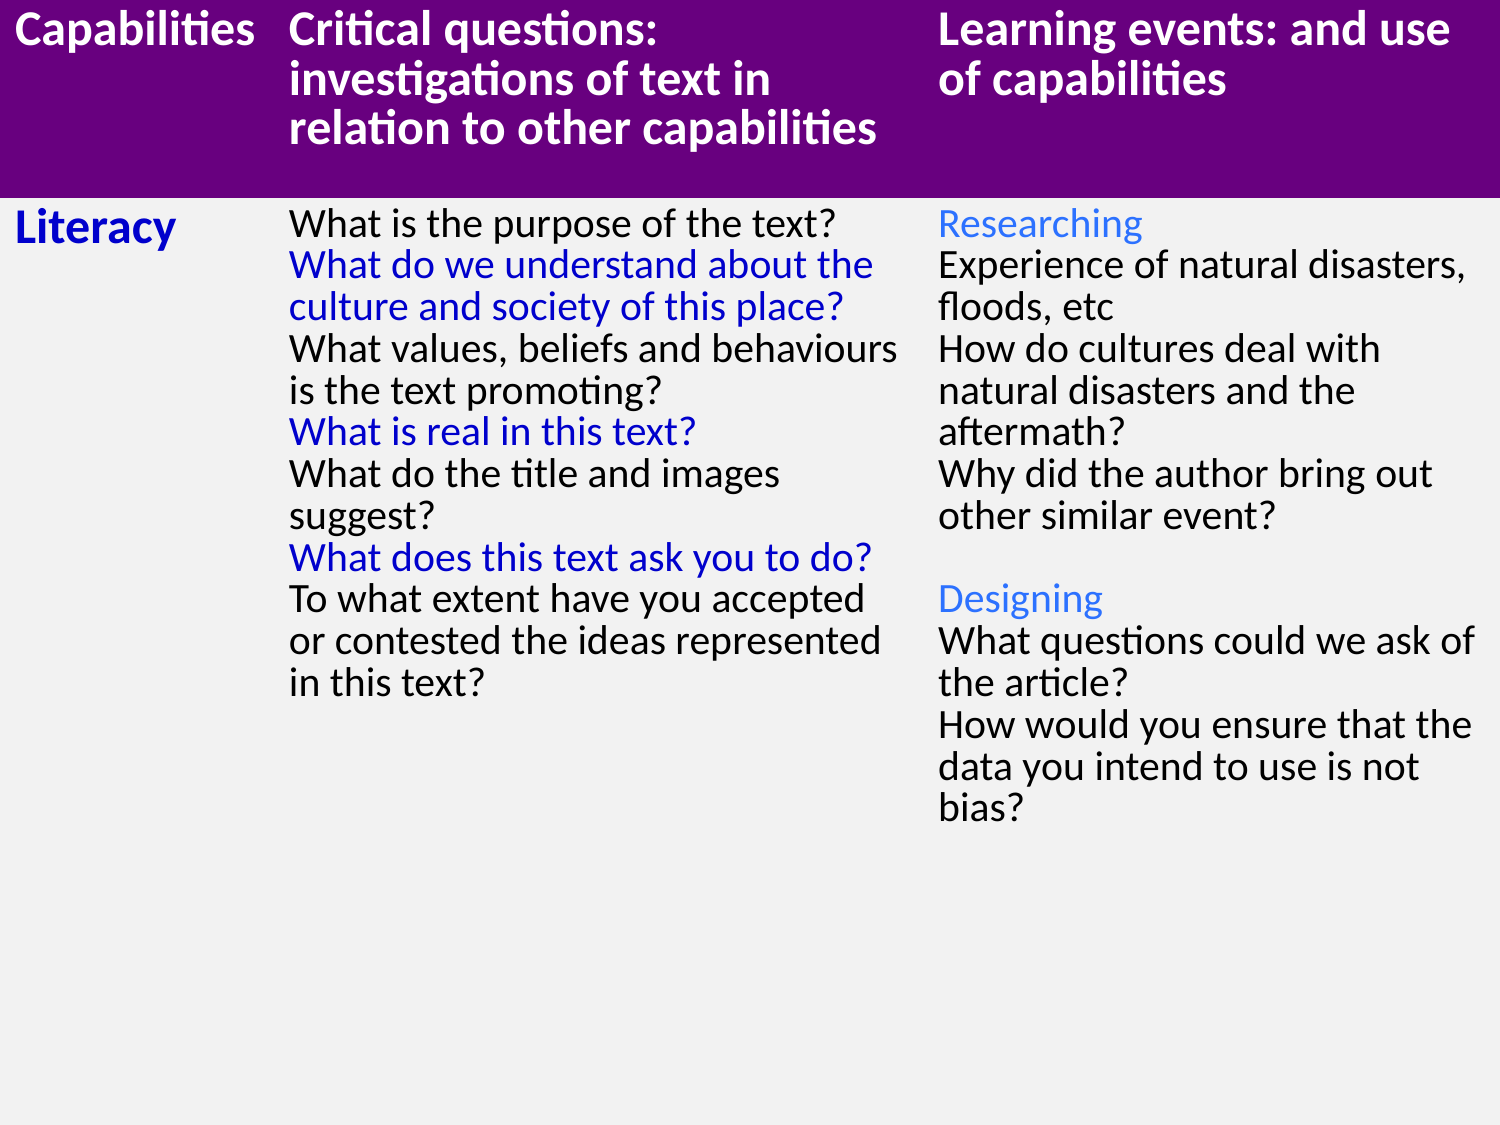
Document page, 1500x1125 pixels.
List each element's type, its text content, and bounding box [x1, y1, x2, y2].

table_cell Researching Experience of natural disasters, floods, etc How do cultures deal with natural disasters and the aftermath? Why did the author bring out other similar event? Designing What questions could we ask of the article? How would you ensure that the data you intend to use is not bias? [923, 198, 1500, 1125]
table_header Capabilities [0, 0, 274, 198]
table_cell What is the purpose of the text? What do we understand about the culture and society of this place? What values, beliefs and behaviours is the text promoting? What is real in this text? What do the title and images suggest? What does this text ask you to do? To what extent have you accepted or contested the ideas represented in this text? [274, 198, 923, 1125]
table_header Critical questions: investigations of text in relation to other capabilities [274, 0, 923, 198]
table_cell Literacy [0, 198, 274, 1125]
table_header Learning events: and use of capabilities [923, 0, 1500, 198]
